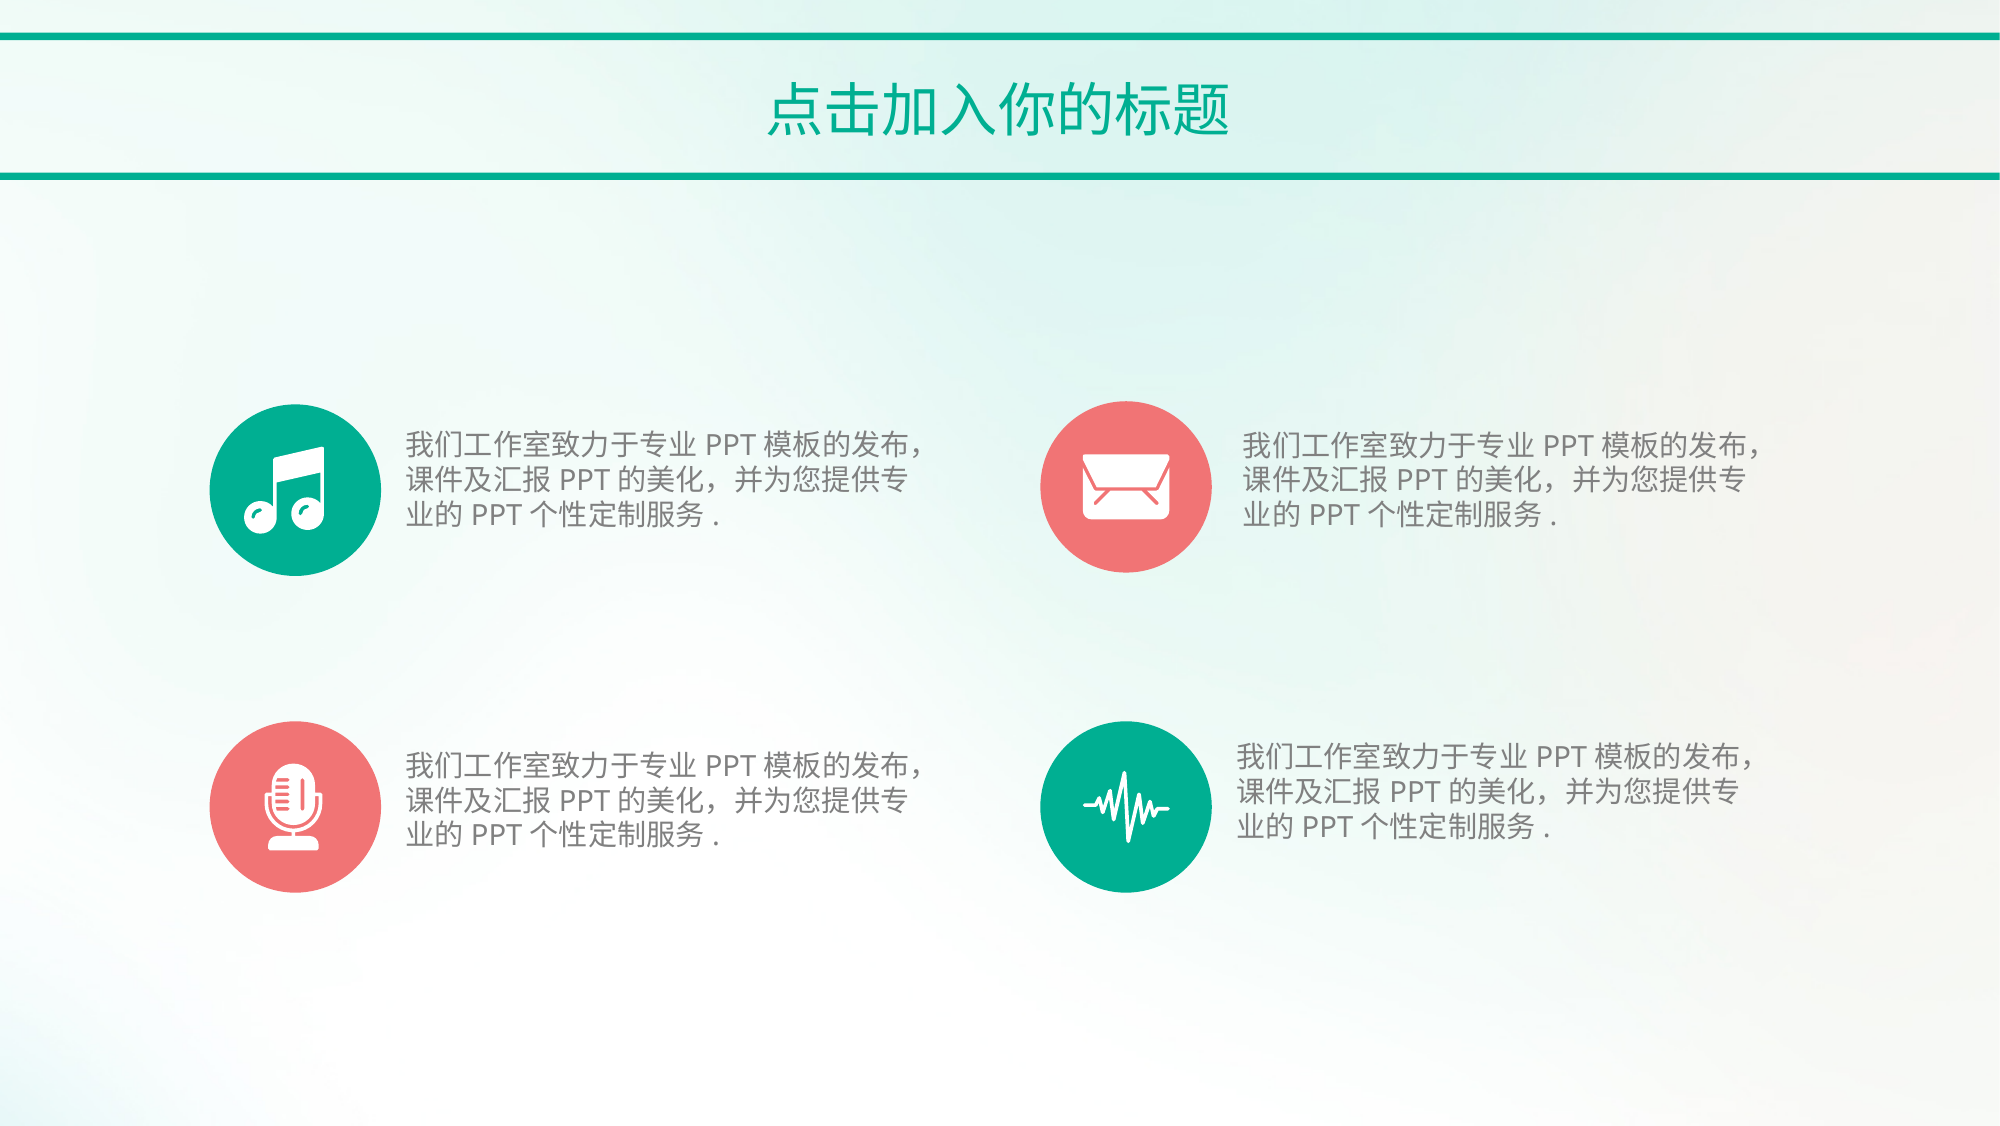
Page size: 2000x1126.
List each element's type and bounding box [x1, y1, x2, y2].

text_box [0, 32, 2000, 181]
picture [0, 0, 2000, 32]
picture [0, 181, 2000, 1126]
text_box [209, 404, 942, 577]
text_box [209, 721, 942, 893]
text_box [1040, 721, 1773, 893]
text_box [1040, 400, 1780, 573]
